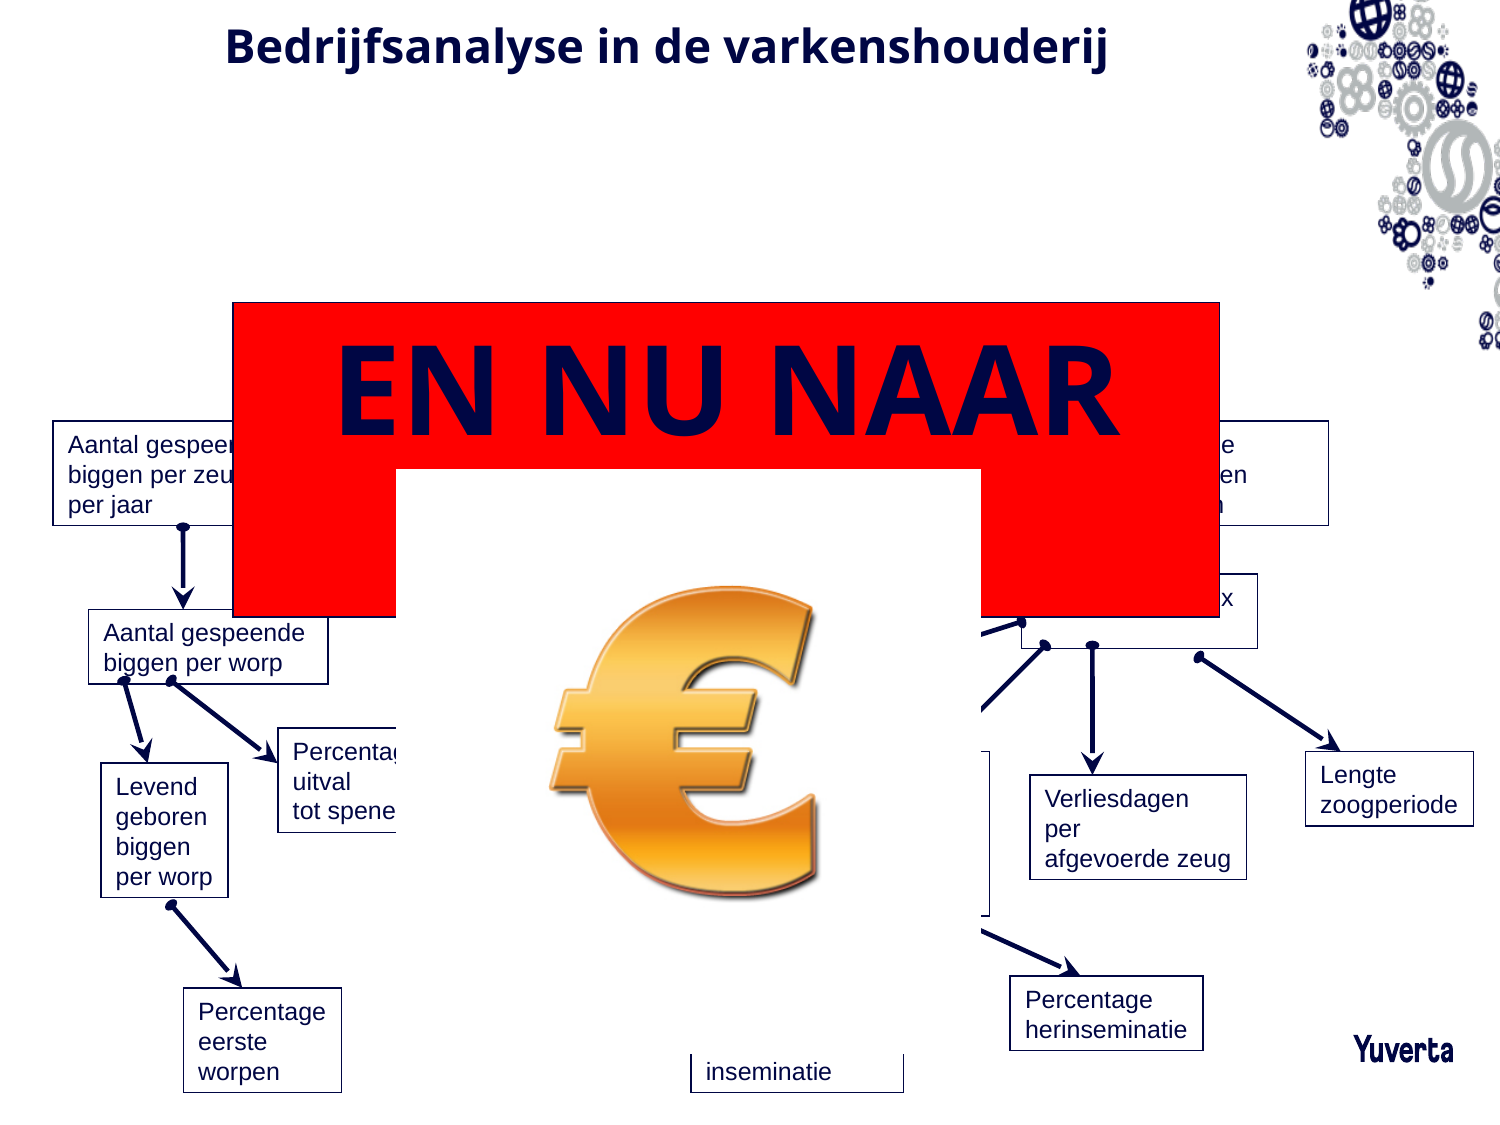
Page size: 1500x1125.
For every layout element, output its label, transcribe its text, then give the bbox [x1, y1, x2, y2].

text_box Bedrijfsworpindex [1021, 574, 1258, 649]
text_box [1194, 651, 1325, 741]
text_box Lengte zoogperiode [1305, 751, 1474, 827]
text_box Afbigpercentage van eerste inseminatie [691, 1054, 904, 1093]
text_box [131, 740, 152, 764]
text_box [166, 675, 263, 752]
text_box [981, 640, 1051, 710]
text_box [1057, 958, 1081, 977]
text_box EN NU NAAR DE……. [233, 302, 1220, 618]
text_box Verliesdagen per afgevoerde zeug [1029, 774, 1247, 880]
text_box [220, 965, 243, 988]
text_box Percentage uitval biggen na spenen [1220, 420, 1329, 526]
text_box [117, 676, 143, 745]
text_box [1086, 641, 1099, 756]
text_box Levend geboren biggen per worp [100, 763, 229, 898]
text_box Interval eerste inseminatie laatste inseminatie [981, 751, 990, 916]
text_box Percentage uitval tot spenen [277, 727, 396, 833]
text_box [1082, 754, 1103, 775]
picture [0, 0, 1500, 1125]
text_box Percentage herinseminatie [1010, 976, 1203, 1051]
text_box [176, 522, 190, 591]
text_box [254, 742, 278, 764]
text_box Aantal gespeende biggen per zeug per jaar [53, 420, 233, 526]
text_box [1317, 731, 1341, 752]
text_box [165, 899, 230, 974]
text_box Percentage eerste worpen [183, 987, 342, 1093]
text_box Aantal gespeende biggen per worp [88, 609, 328, 685]
text_box [172, 588, 194, 610]
title Bedrijfsanalyse in de varkenshouderij [224, 16, 1500, 205]
text_box [981, 618, 1026, 635]
